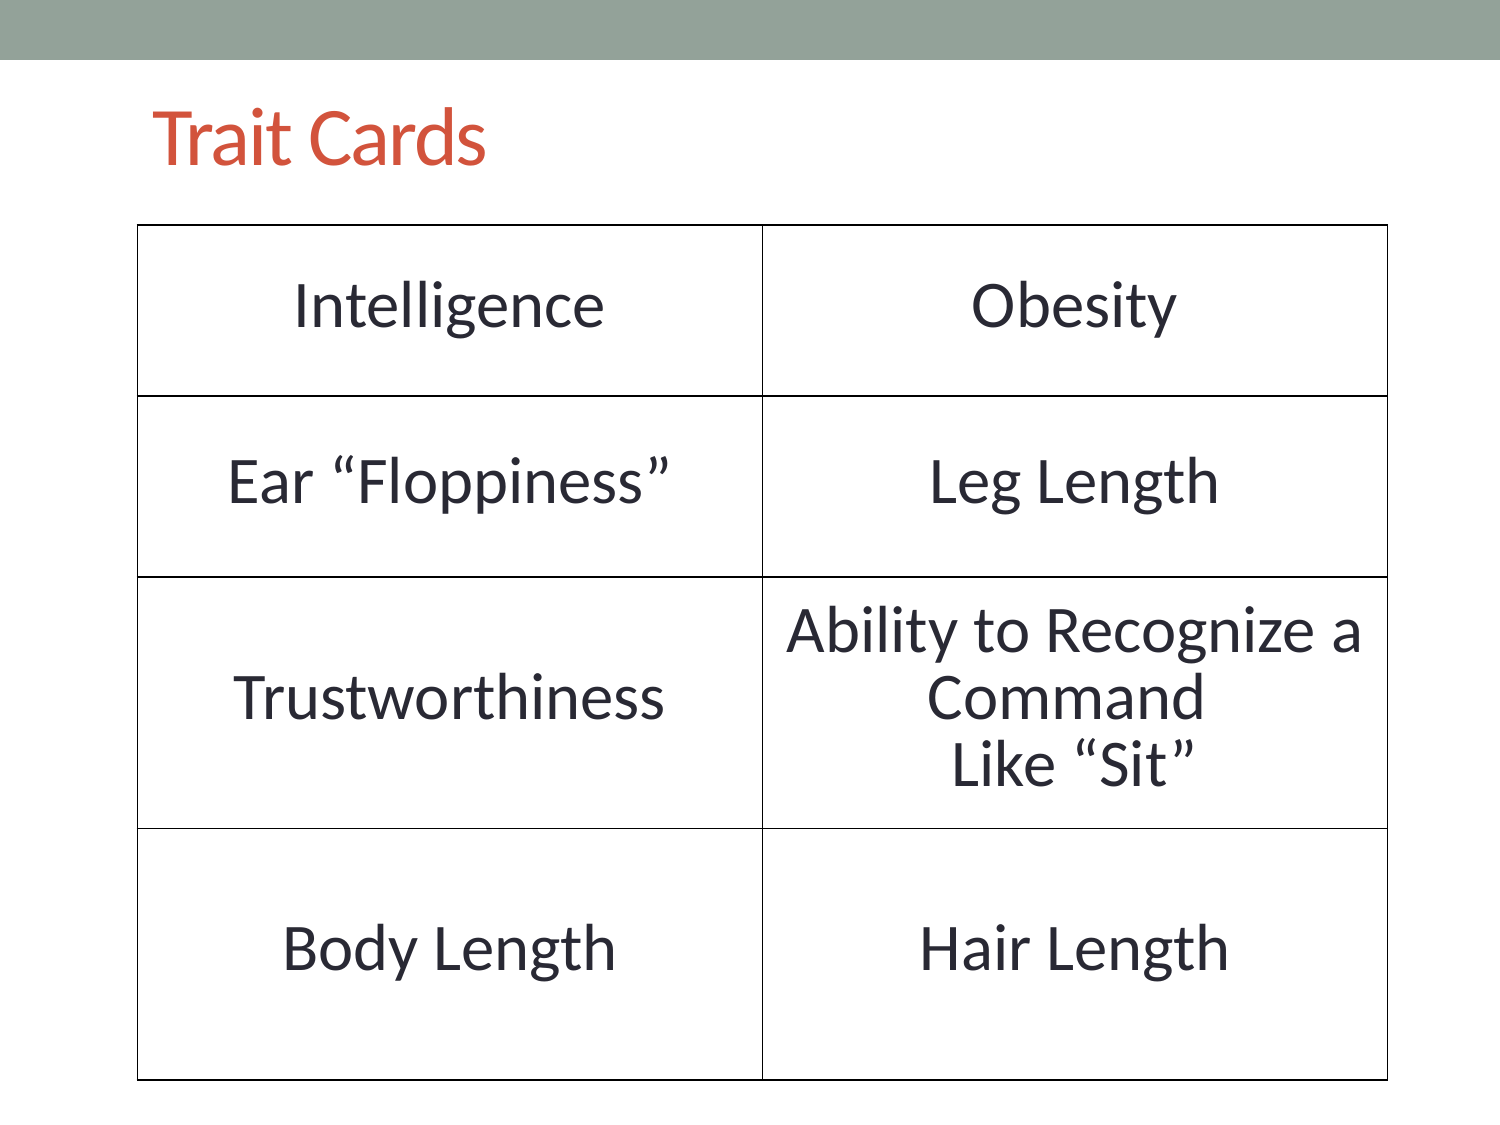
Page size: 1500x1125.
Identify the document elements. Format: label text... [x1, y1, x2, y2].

table_cell Hair Length [763, 829, 1387, 1079]
table_cell Leg Length [763, 397, 1387, 576]
table_header Intelligence [138, 226, 762, 395]
table_cell Body Length [138, 829, 762, 1079]
table_cell Ability to Recognize a Command Like “Sit” [763, 578, 1387, 828]
table_header Obesity [763, 226, 1387, 395]
table_cell Ear “Floppiness” [138, 397, 762, 576]
text_box Trait Cards [137, 74, 1425, 213]
table_cell Trustworthiness [138, 578, 762, 828]
